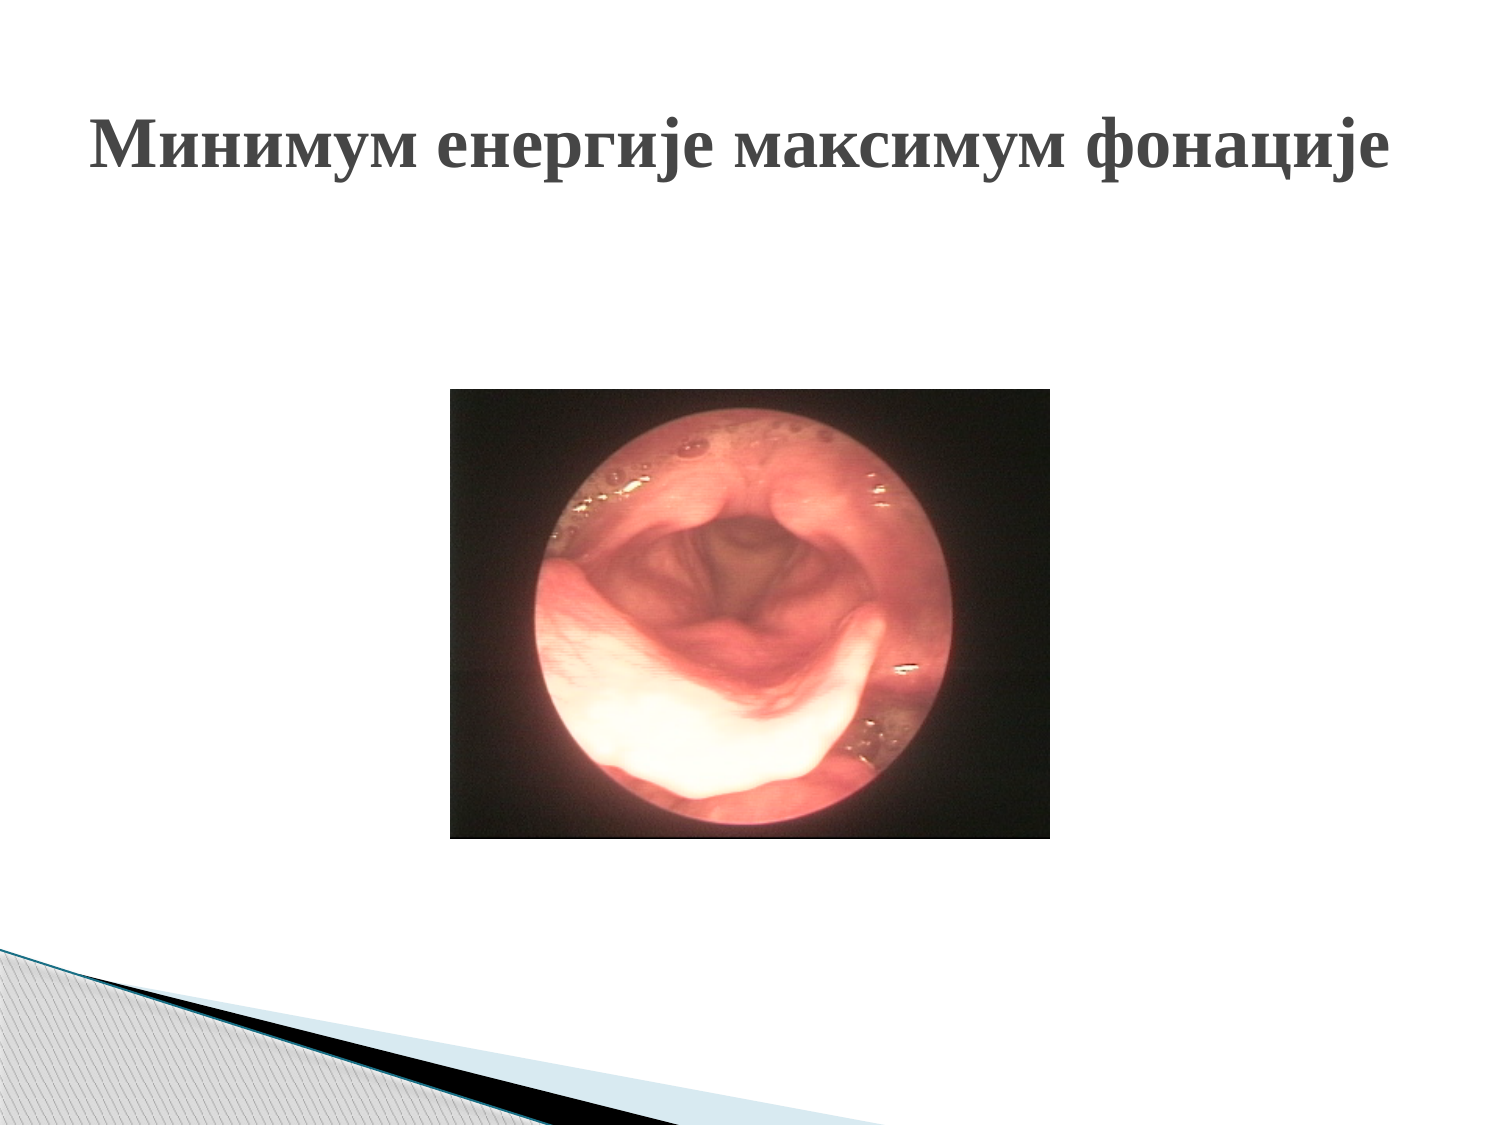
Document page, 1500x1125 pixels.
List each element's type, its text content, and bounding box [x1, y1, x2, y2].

title Минимум енергије максимум фонације [75, 45, 1425, 233]
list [449, 388, 1051, 840]
